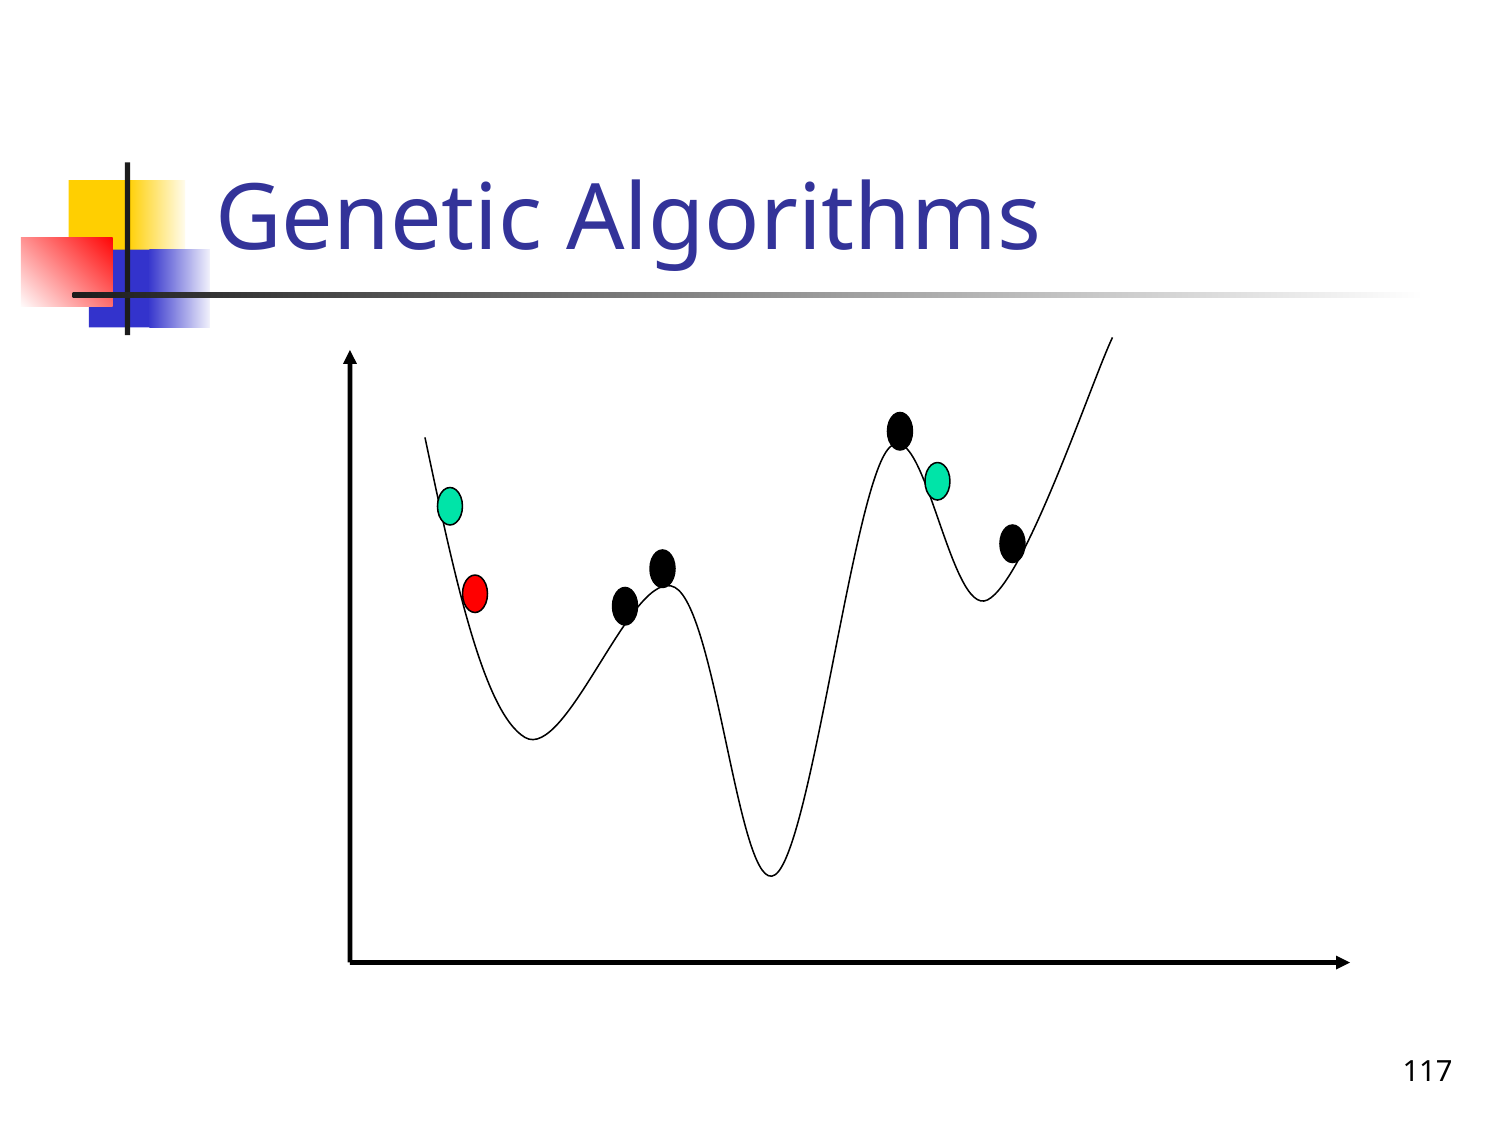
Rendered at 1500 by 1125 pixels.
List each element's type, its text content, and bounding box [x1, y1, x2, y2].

text_box [462, 575, 488, 613]
text_box [424, 337, 1113, 877]
text_box [612, 587, 638, 625]
text_box [437, 487, 463, 526]
text_box [924, 462, 950, 501]
text_box [650, 549, 676, 588]
text_box [349, 956, 1351, 969]
text_box [343, 349, 357, 962]
text_box [887, 412, 913, 451]
slide_number 117 [1154, 1023, 1468, 1100]
text_box [999, 525, 1025, 563]
title Genetic Algorithms [199, 140, 1479, 276]
